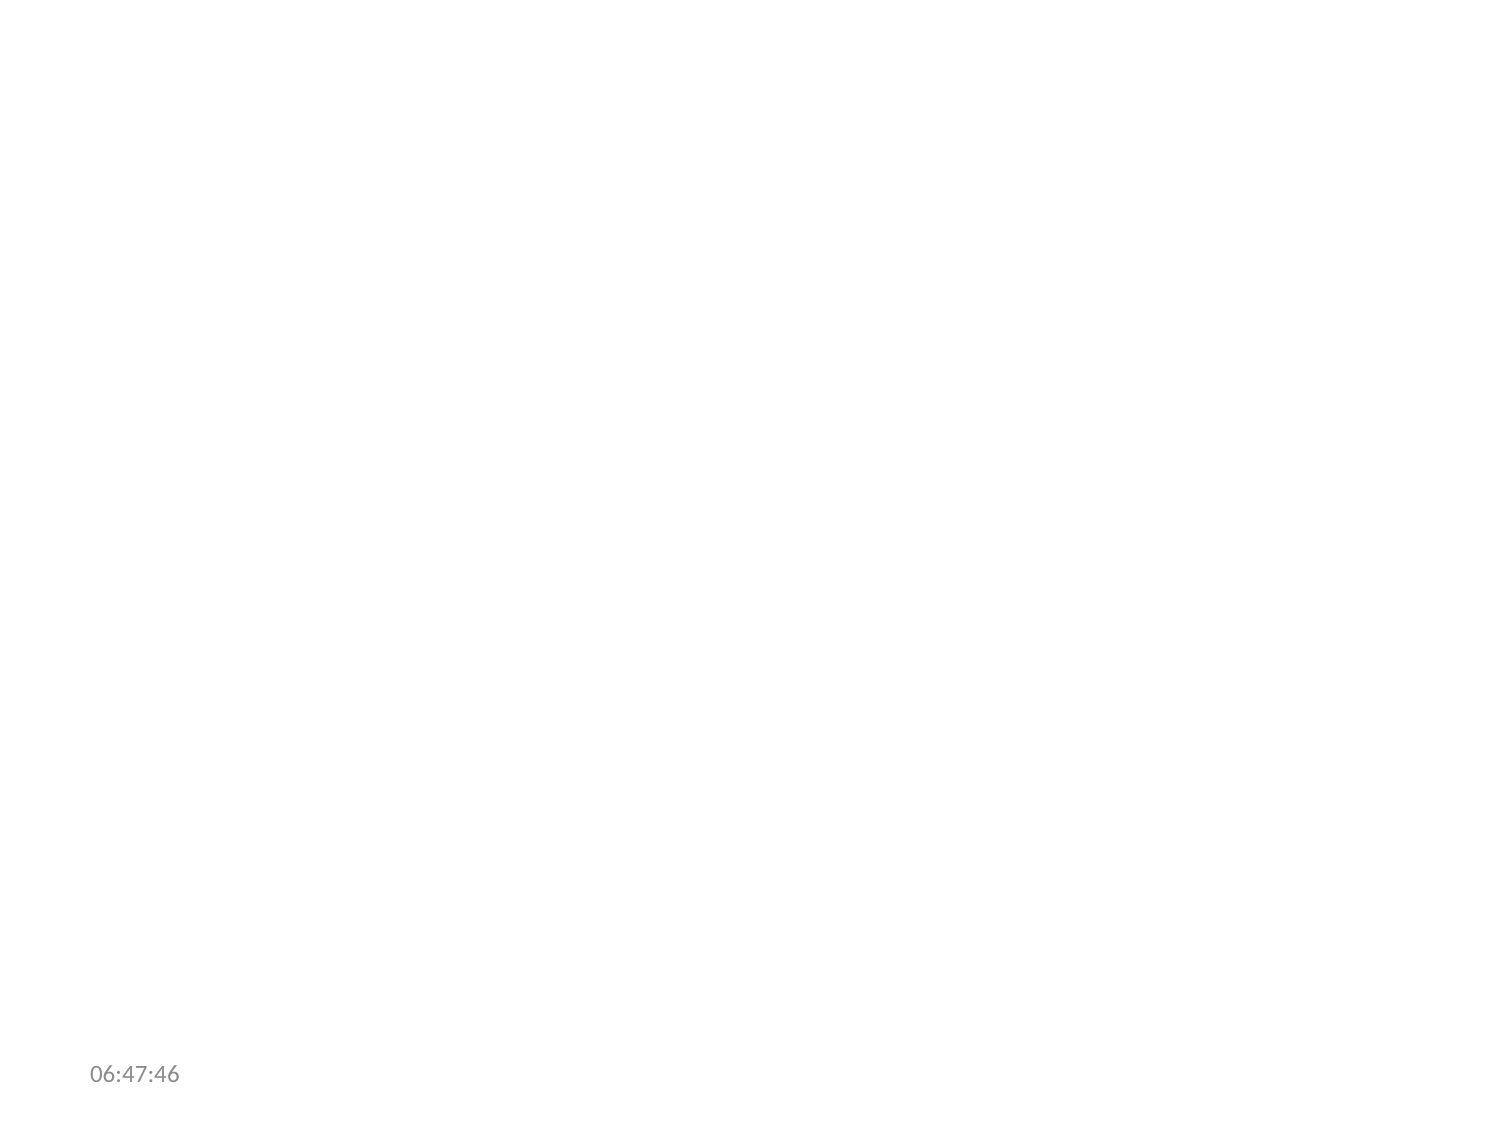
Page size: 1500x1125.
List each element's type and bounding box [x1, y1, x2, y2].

slide_number [75, 1042, 425, 1103]
